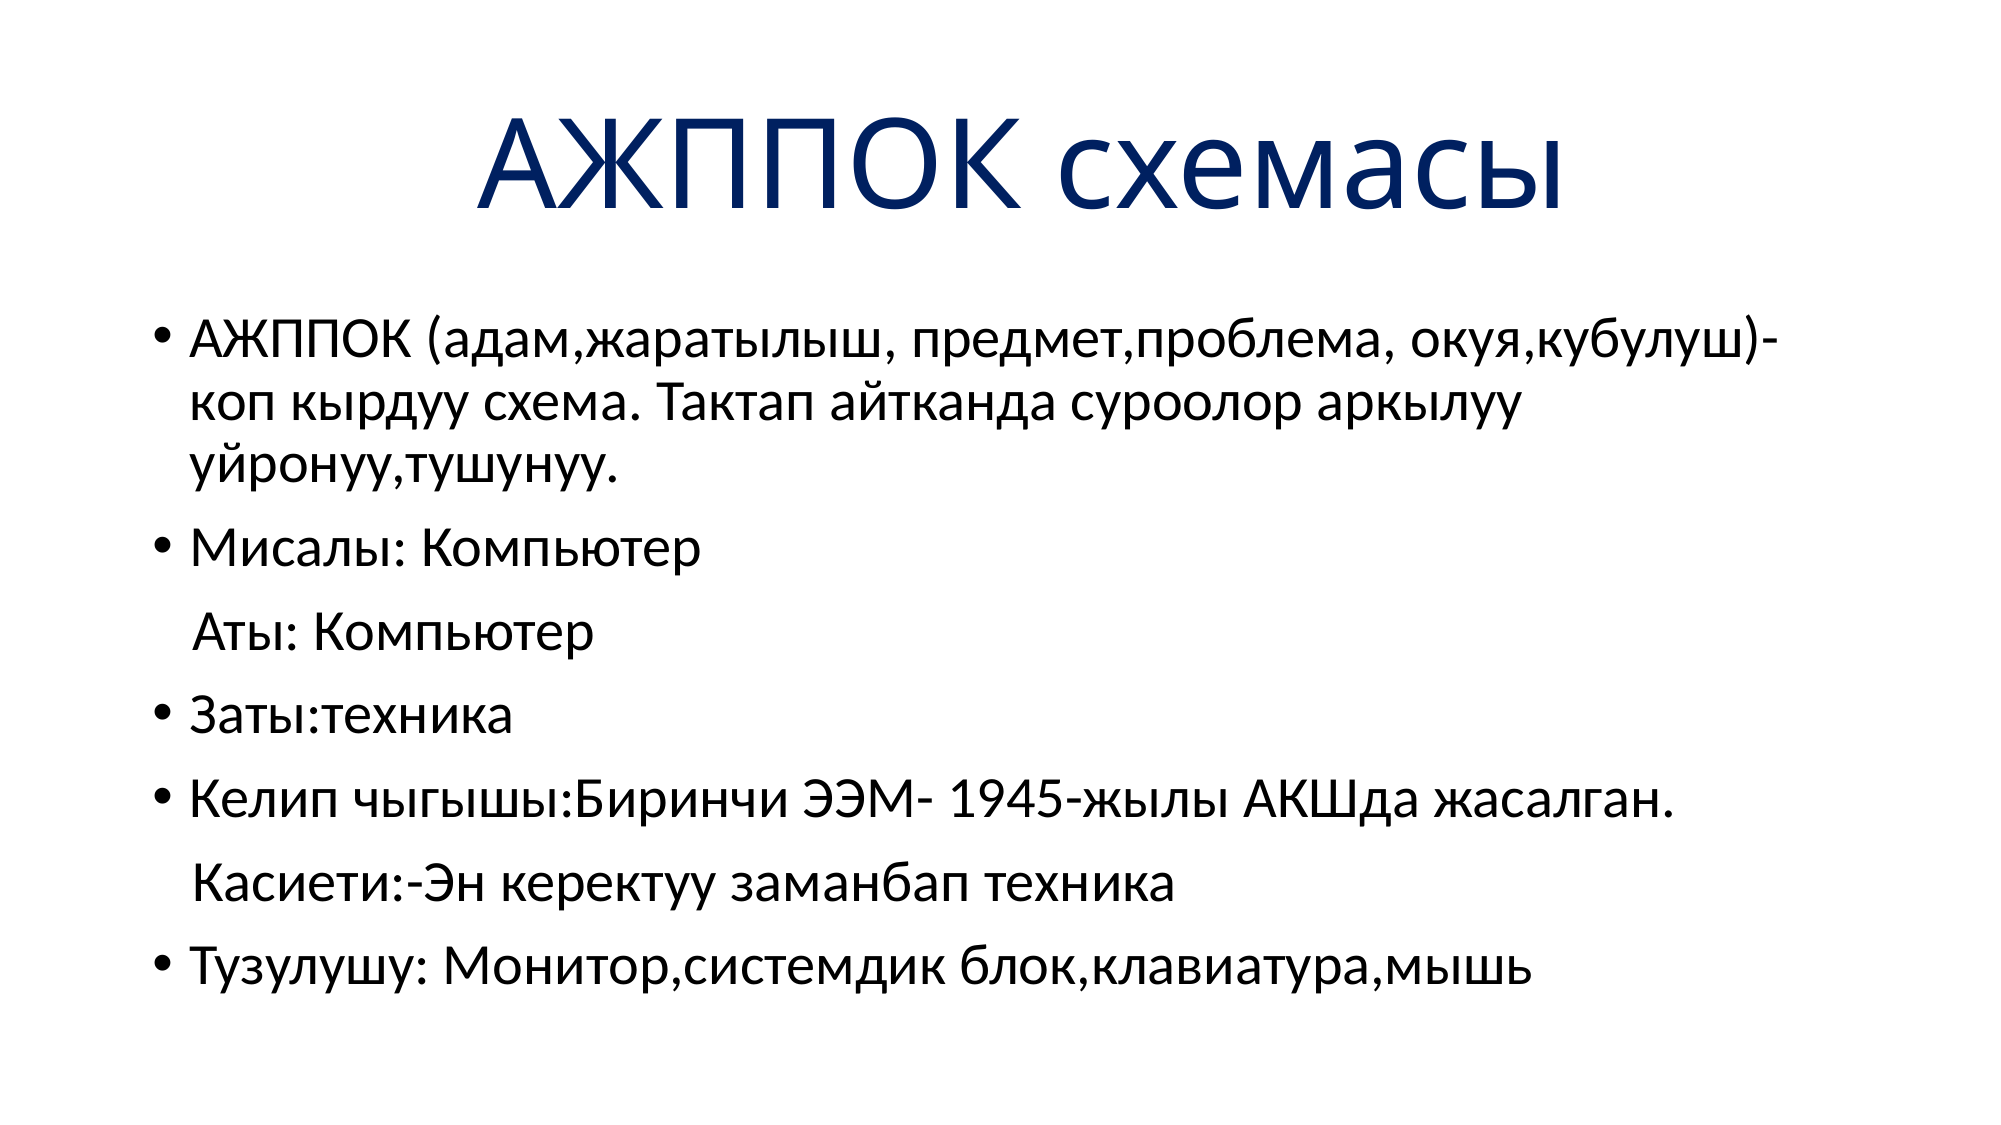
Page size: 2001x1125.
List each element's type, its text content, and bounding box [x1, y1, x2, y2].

list АЖППОК (адам,жаратылыш, предмет,проблема, окуя,кубулуш)- коп кырдуу схема. Тактап айтканда суроолор аркылуу уйронуу,тушунуу. Мисалы: Компьютер Аты: Компьютер Заты:техника Келип чыгышы:Биринчи ЭЭМ- 1945-жылы АКШда жасалган. Касиети:-Эн керектуу заманбап техника Тузулушу: Монитор,системдик блок,клавиатура,мышь [137, 299, 1863, 1014]
title АЖППОК схемасы [137, 59, 1863, 278]
